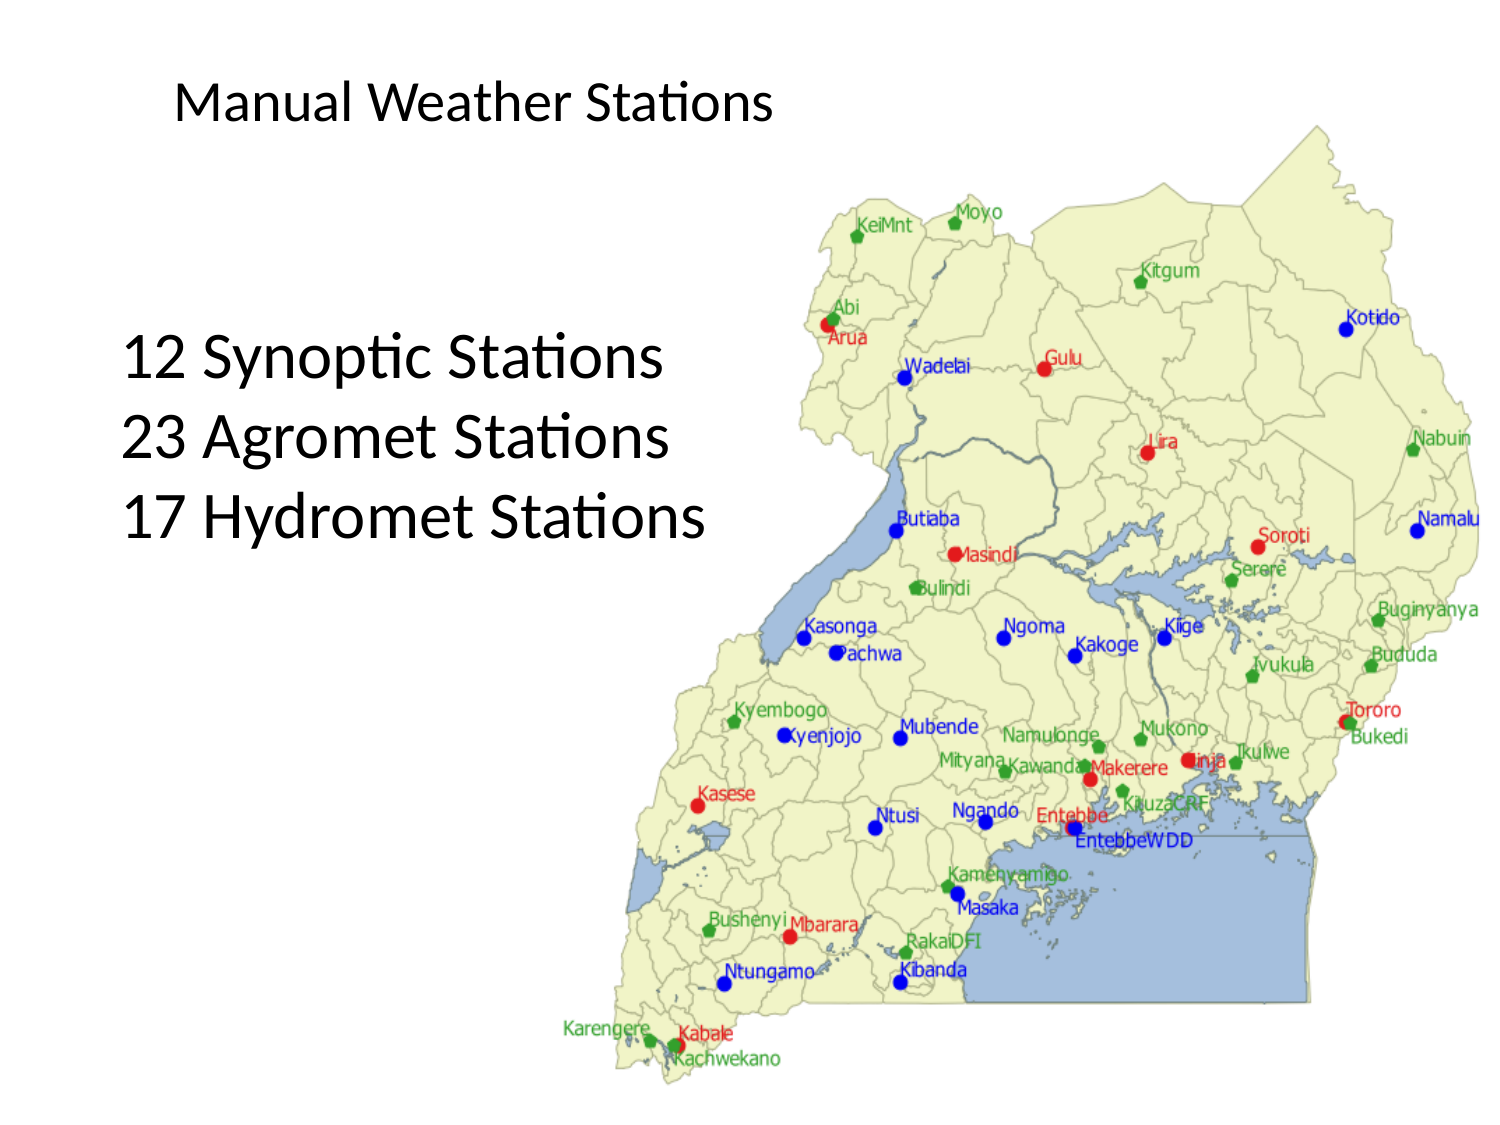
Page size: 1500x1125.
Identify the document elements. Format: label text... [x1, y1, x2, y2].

text_box Manual Weather Stations [159, 55, 846, 141]
text_box 12 Synoptic Stations 23 Agromet Stations 17 Hydromet Stations [105, 304, 557, 560]
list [557, 118, 1500, 1090]
